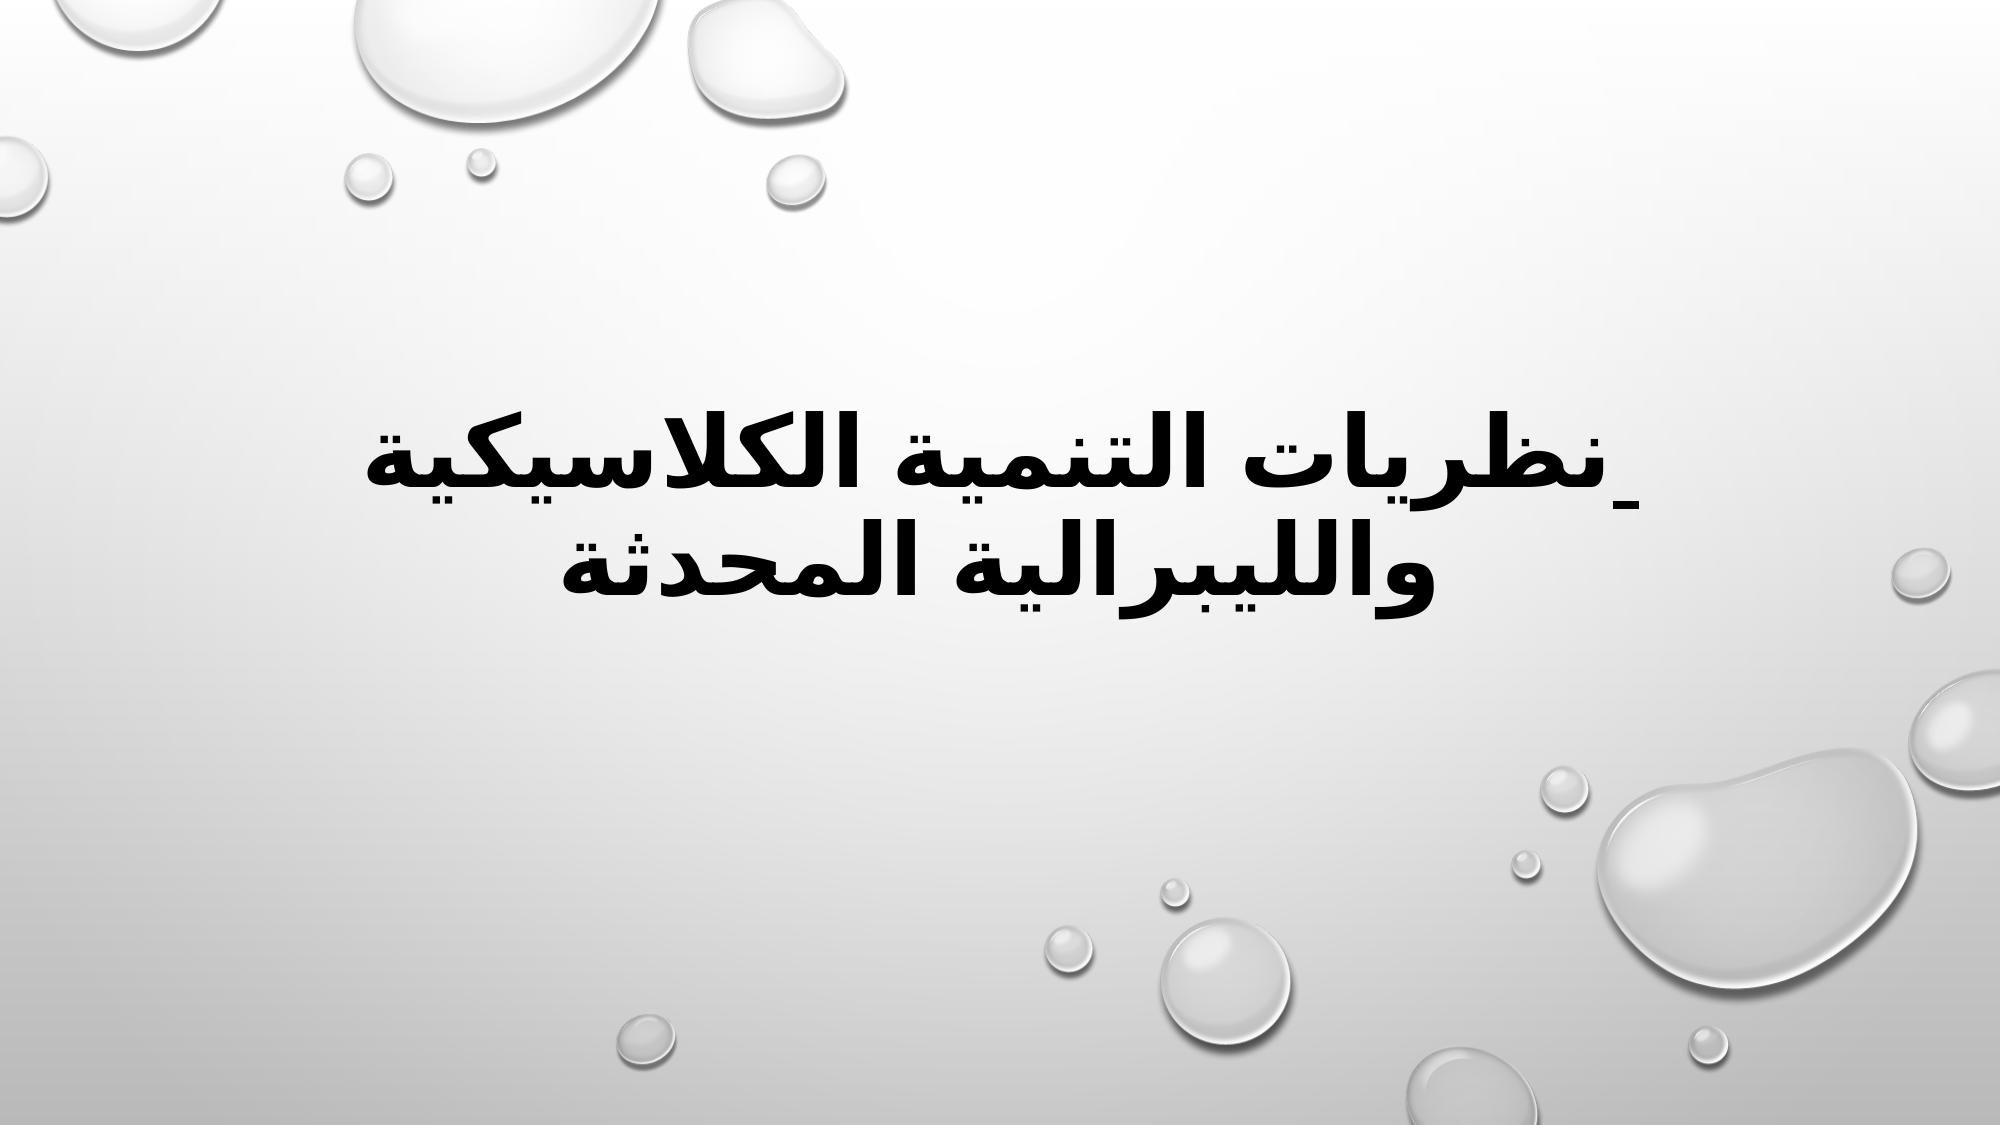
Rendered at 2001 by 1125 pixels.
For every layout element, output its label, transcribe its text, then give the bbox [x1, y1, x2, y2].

title نظريات التنمية الكلاسيكية والليبرالية المحدثة [287, 213, 1713, 625]
picture [0, 0, 2000, 1125]
